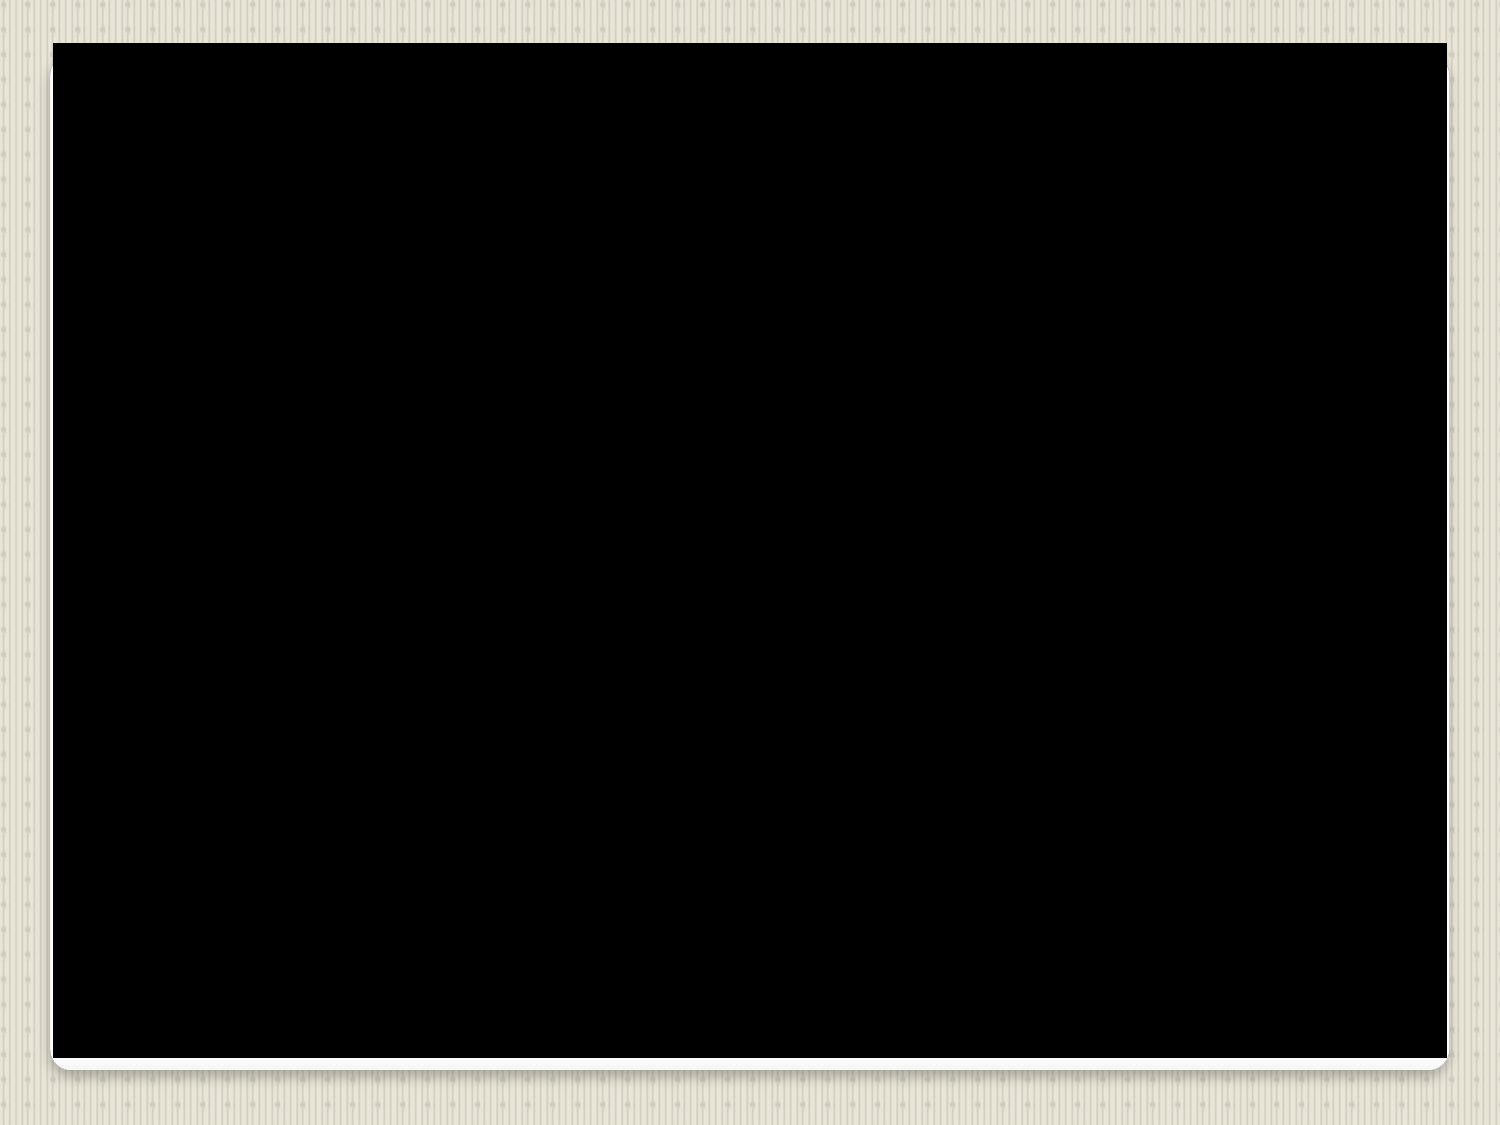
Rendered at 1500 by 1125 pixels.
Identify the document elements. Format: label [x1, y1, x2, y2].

text_box [52, 42, 1448, 1059]
